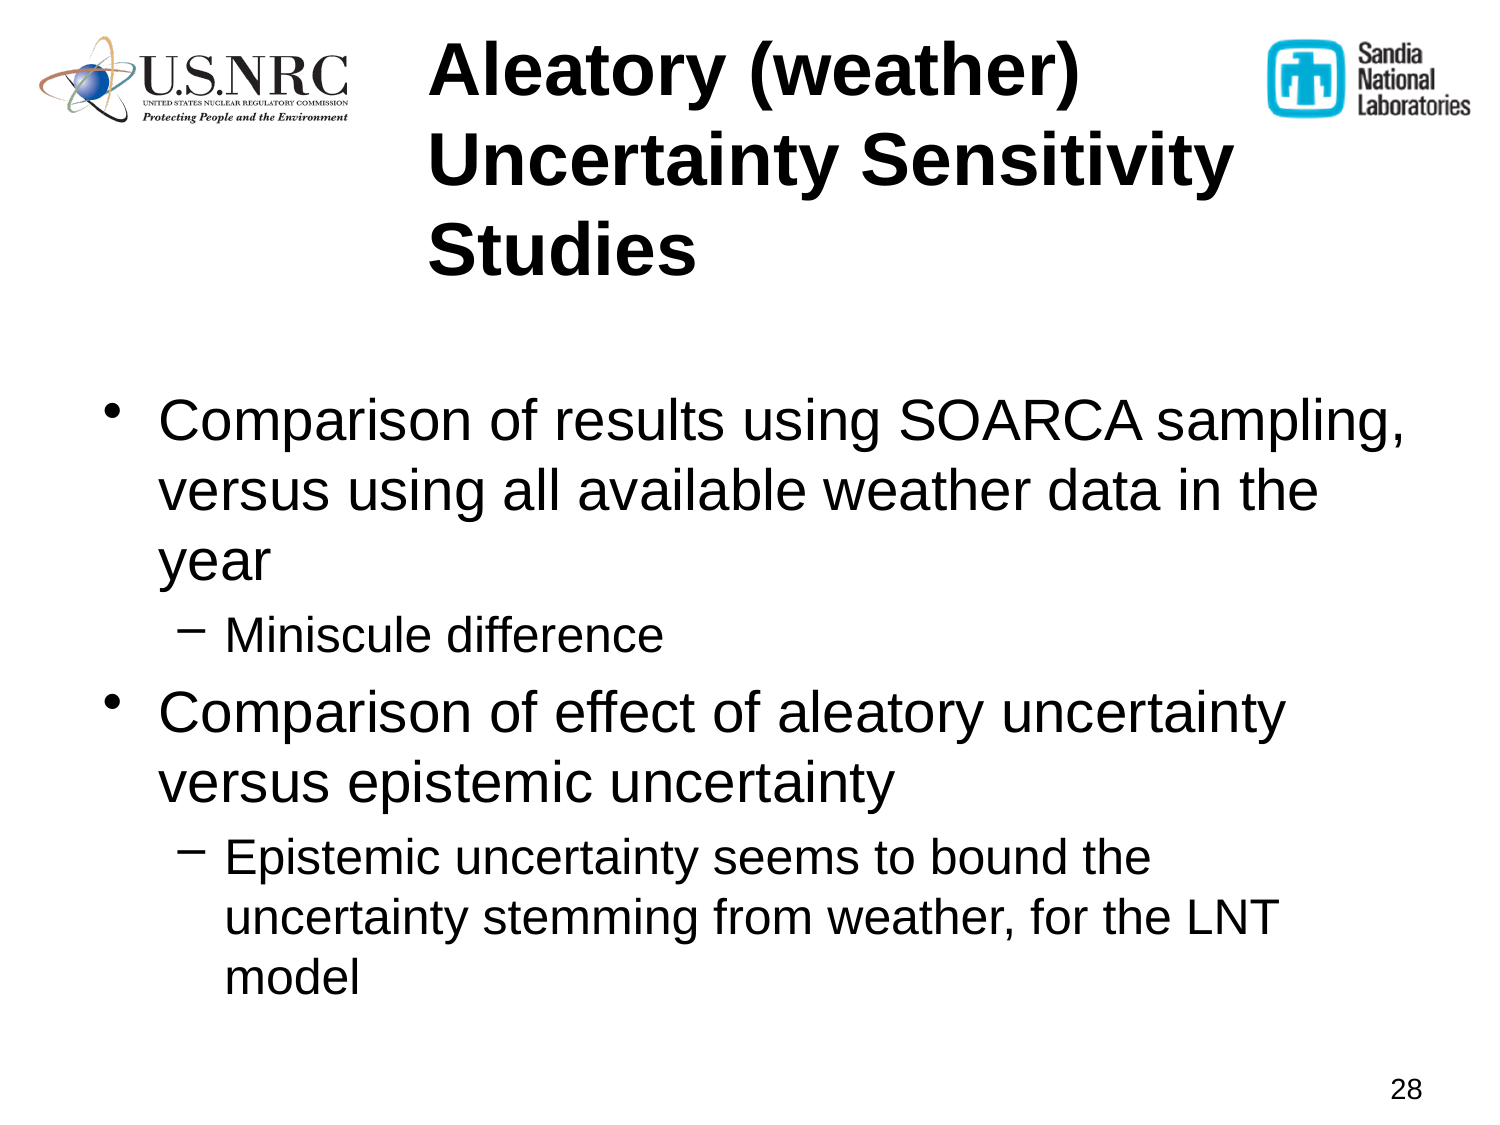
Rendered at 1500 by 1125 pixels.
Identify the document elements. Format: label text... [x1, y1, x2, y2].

slide_number 28 [1353, 1062, 1461, 1113]
title Aleatory (weather) Uncertainty Sensitivity Studies [412, 12, 1338, 113]
list Comparison of results using SOARCA sampling, versus using all available weather data in the year Miniscule difference Comparison of effect of aleatory uncertainty versus epistemic uncertainty Epistemic uncertainty seems to bound the uncertainty stemming from weather, for the LNT model [87, 374, 1426, 1125]
picture [37, 33, 350, 126]
picture [1262, 33, 1475, 126]
